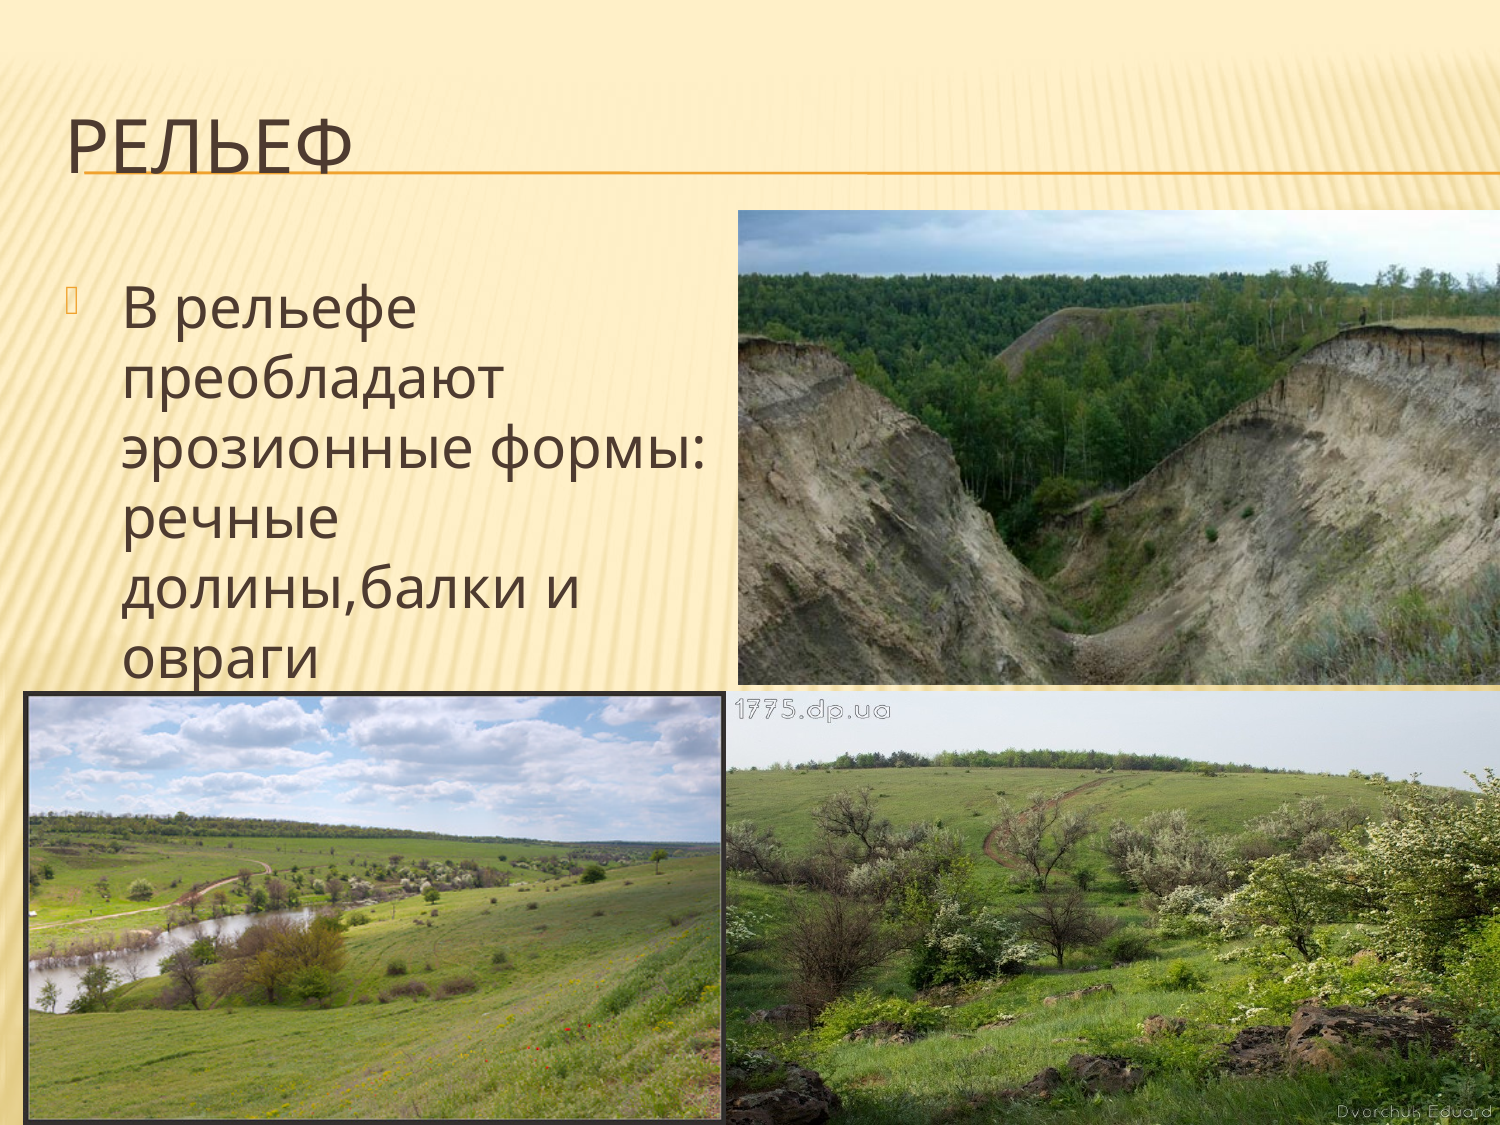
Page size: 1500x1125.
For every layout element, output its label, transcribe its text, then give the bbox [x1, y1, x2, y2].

list В рельефе преобладают эрозионные формы: речные долины,балки и овраги [50, 262, 727, 690]
picture [737, 210, 1500, 685]
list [23, 691, 724, 1125]
picture [726, 691, 1500, 1125]
title Рельеф [49, 75, 1475, 213]
